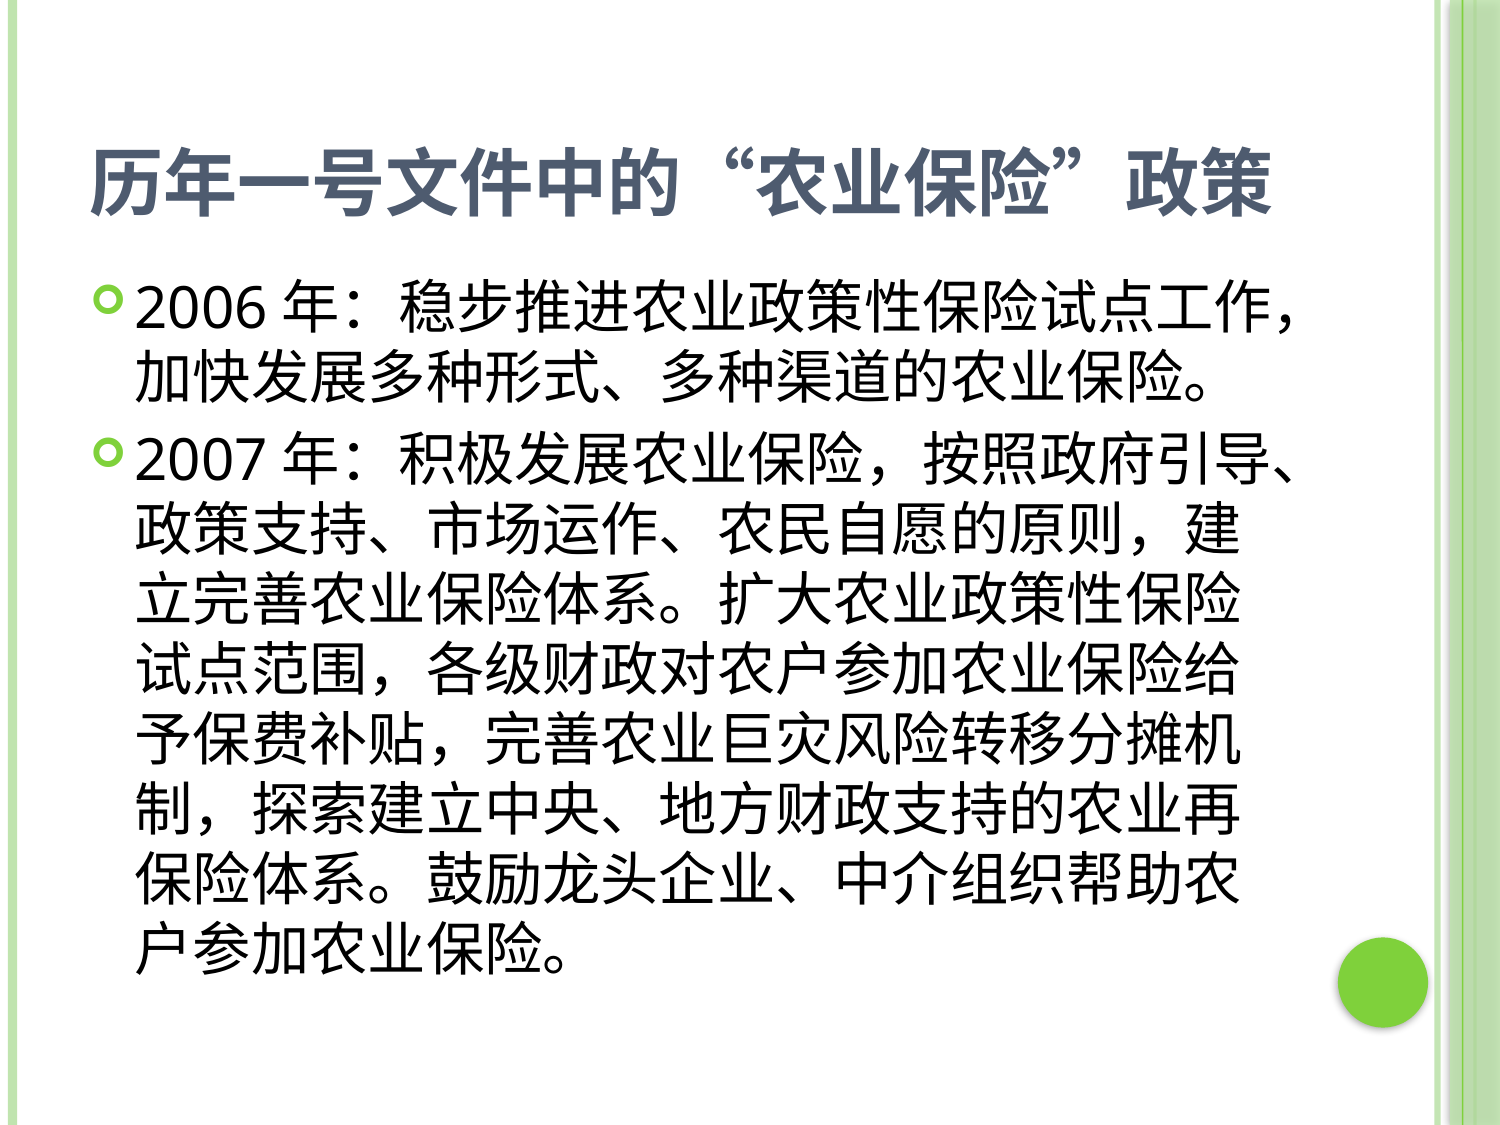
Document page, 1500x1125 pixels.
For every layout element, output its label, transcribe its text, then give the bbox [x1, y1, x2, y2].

list 2006年：稳步推进农业政策性保险试点工作，加快发展多种形式、多种渠道的农业保险。 2007年：积极发展农业保险，按照政府引导、政策支持、市场运作、农民自愿的原则，建立完善农业保险体系。扩大农业政策性保险试点范围，各级财政对农户参加农业保险给予保费补贴，完善农业巨灾风险转移分摊机制，探索建立中央、地方财政支持的农业再保险体系。鼓励龙头企业、中介组织帮助农户参加农业保险。 [74, 262, 1301, 1063]
title 历年一号文件中的“农业保险”政策 [75, 45, 1300, 233]
